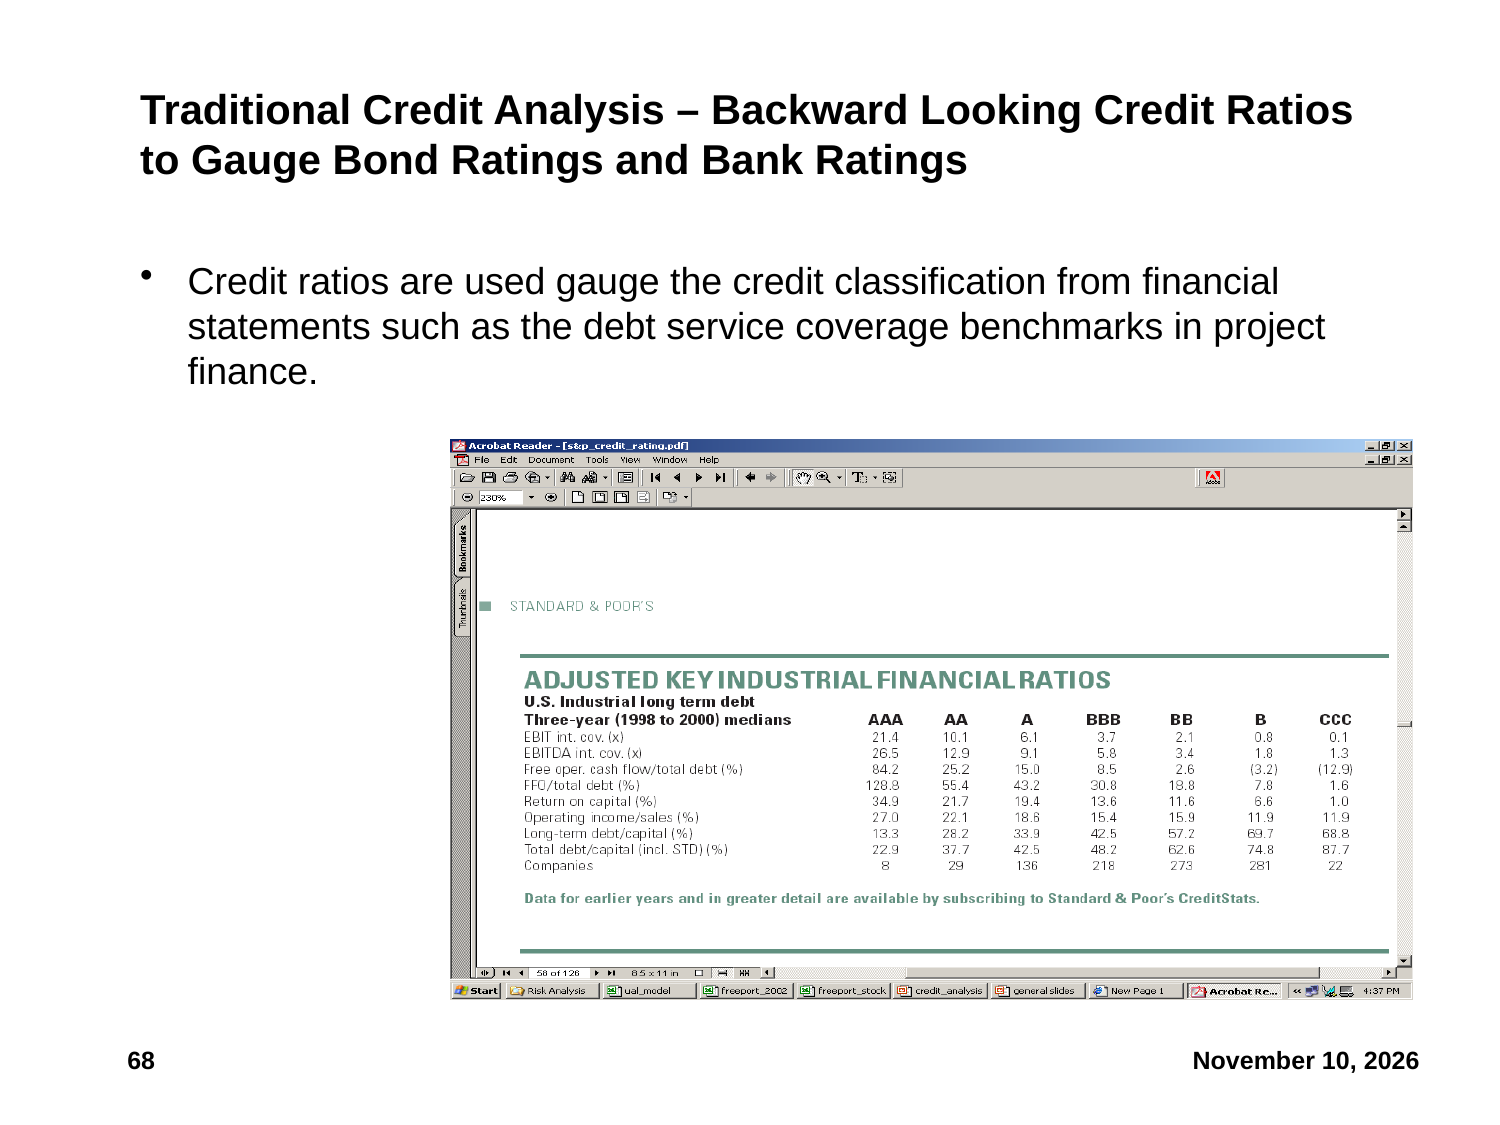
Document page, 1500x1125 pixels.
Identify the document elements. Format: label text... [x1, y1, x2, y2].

list Credit ratios are used gauge the credit classification from financial statements such as the debt service coverage benchmarks in project finance. [124, 249, 1413, 1001]
picture [449, 438, 1413, 1001]
title Traditional Credit Analysis – Backward Looking Credit Ratios to Gauge Bond Ratings and Bank Ratings [124, 74, 1376, 226]
